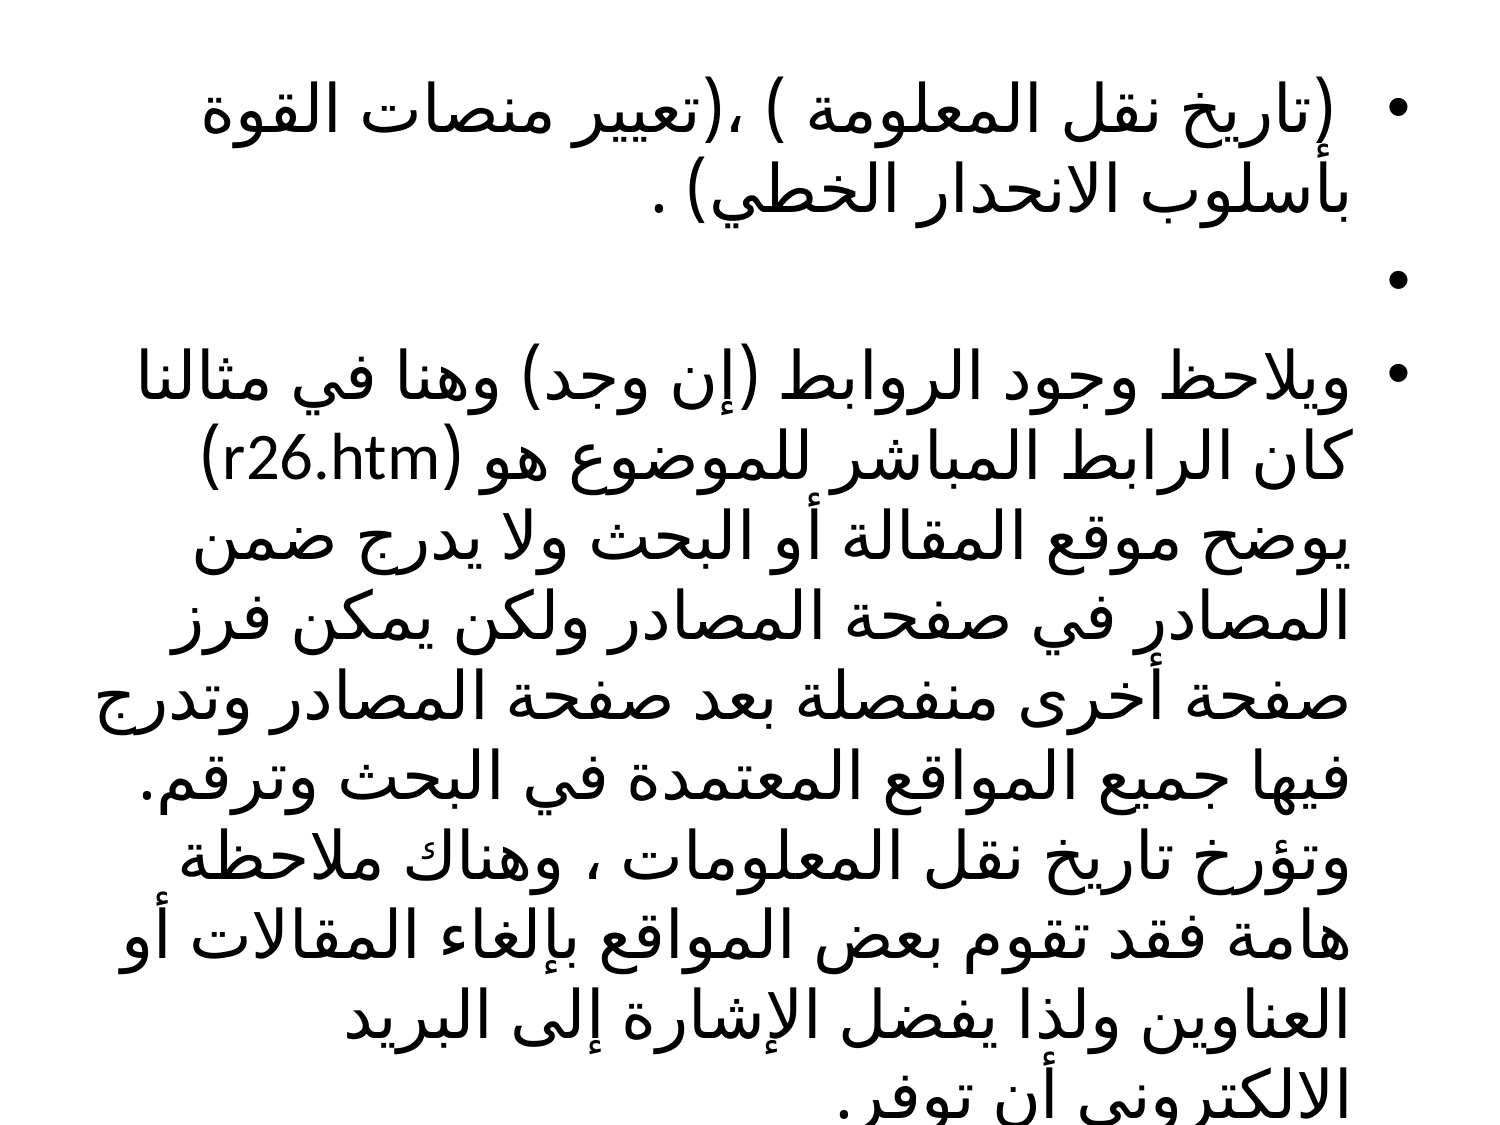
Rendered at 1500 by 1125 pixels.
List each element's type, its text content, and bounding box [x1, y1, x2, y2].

list (تاريخ نقل المعلومة ) ،(تعيير منصات القوة بأسلوب الانحدار الخطي) . ويلاحظ وجود الروابط (إن وجد) وهنا في مثالنا كان الرابط المباشر للموضوع هو (r26.htm) يوضح موقع المقالة أو البحث ولا يدرج ضمن المصادر في صفحة المصادر ولكن يمكن فرز صفحة أخرى منفصلة بعد صفحة المصادر وتدرج فيها جميع المواقع المعتمدة في البحث وترقم. وتؤرخ تاريخ نقل المعلومات ، وهناك ملاحظة هامة فقد تقوم بعض المواقع بإلغاء المقالات أو العناوين ولذا يفضل الإشارة إلى البريد الالكتروني أن توفر. [75, 58, 1425, 1005]
